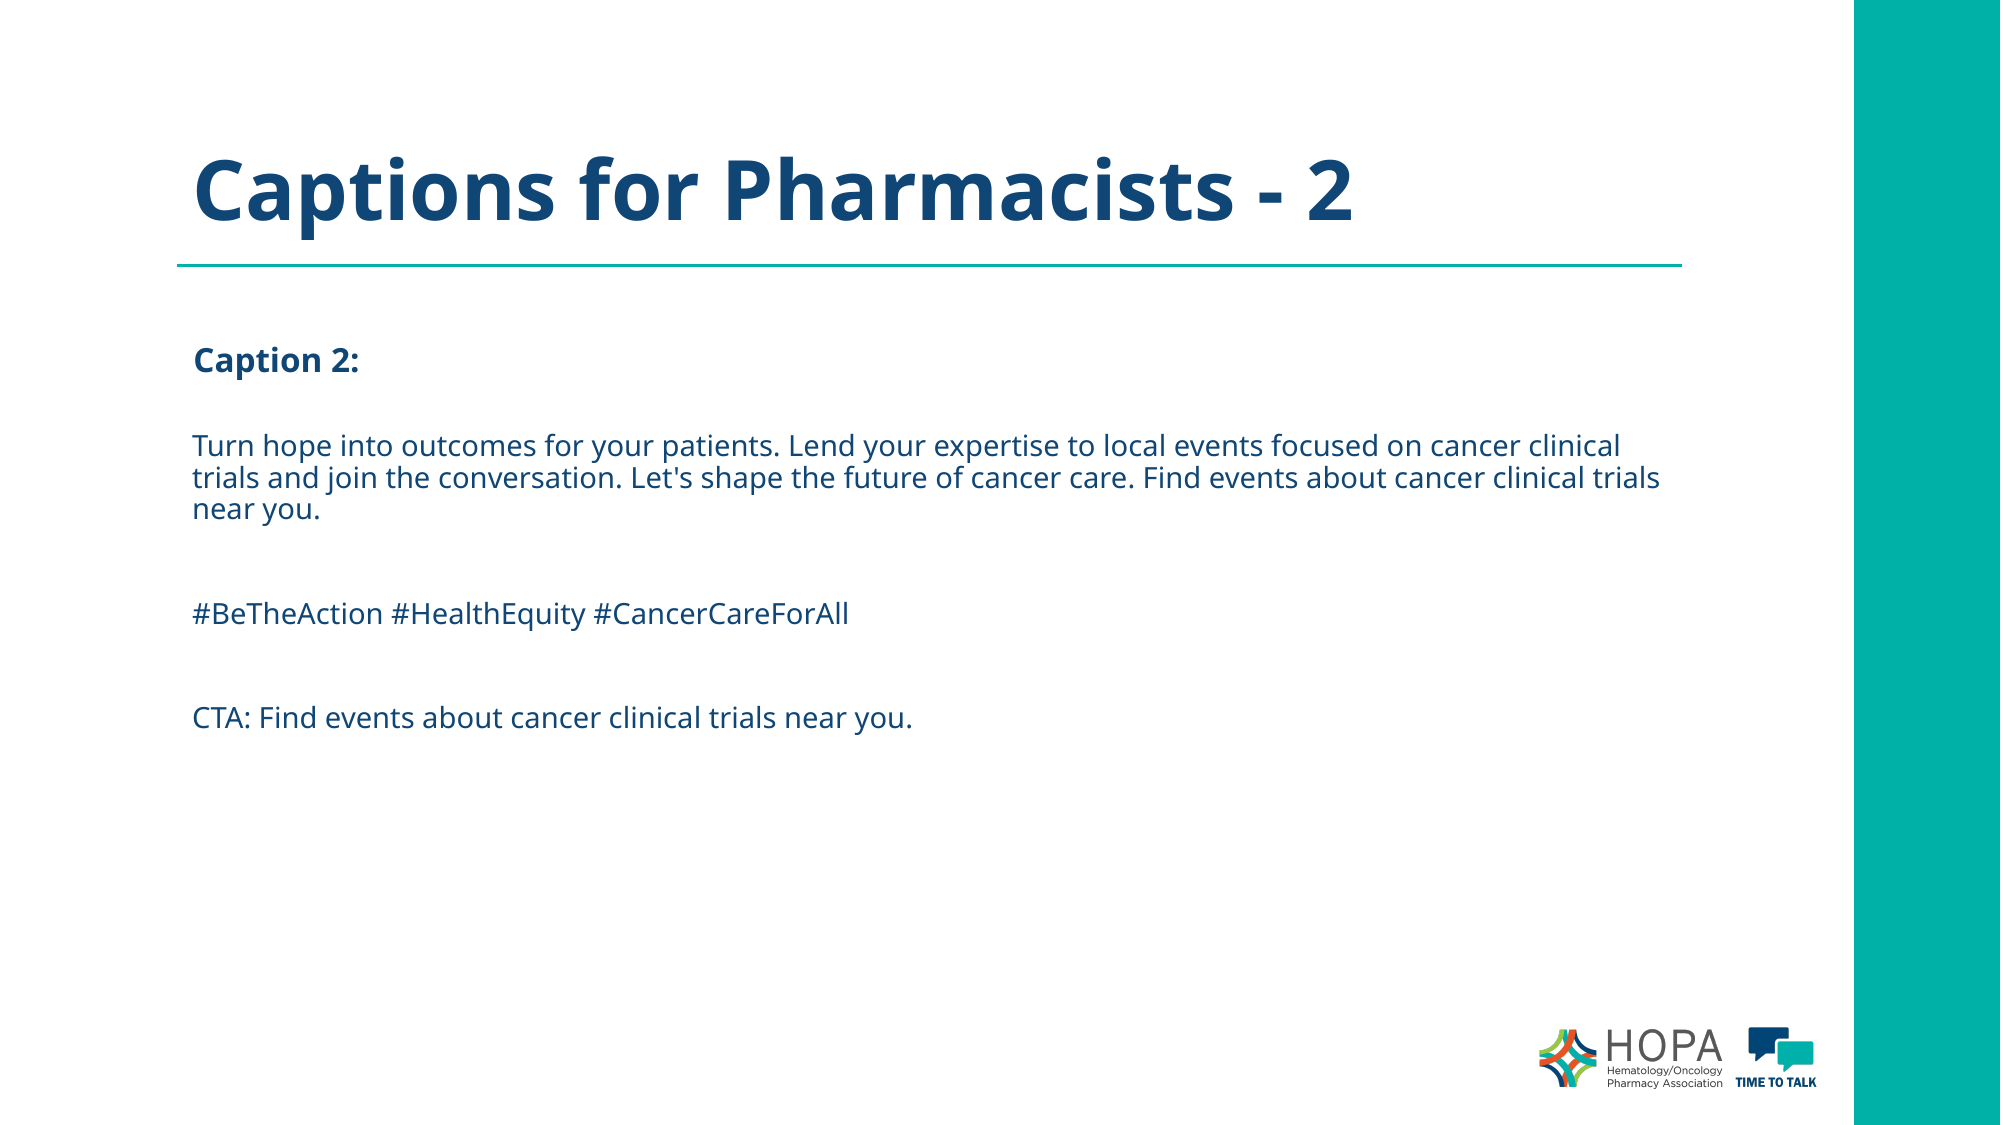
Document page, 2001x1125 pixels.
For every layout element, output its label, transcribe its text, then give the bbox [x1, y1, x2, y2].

title Captions for Pharmacists - 2 [176, 137, 1682, 250]
list Caption 2: [178, 335, 900, 393]
picture [1532, 1020, 1821, 1094]
list Turn hope into outcomes for your patients. Lend your expertise to local events focused on cancer clinical trials and join the conversation. Let's shape the future of cancer care. Find events about cancer clinical trials near you. #BeTheAction #HealthEquity #CancerCareForAll CTA: Find events about cancer clinical trials near you. [176, 424, 1682, 1000]
